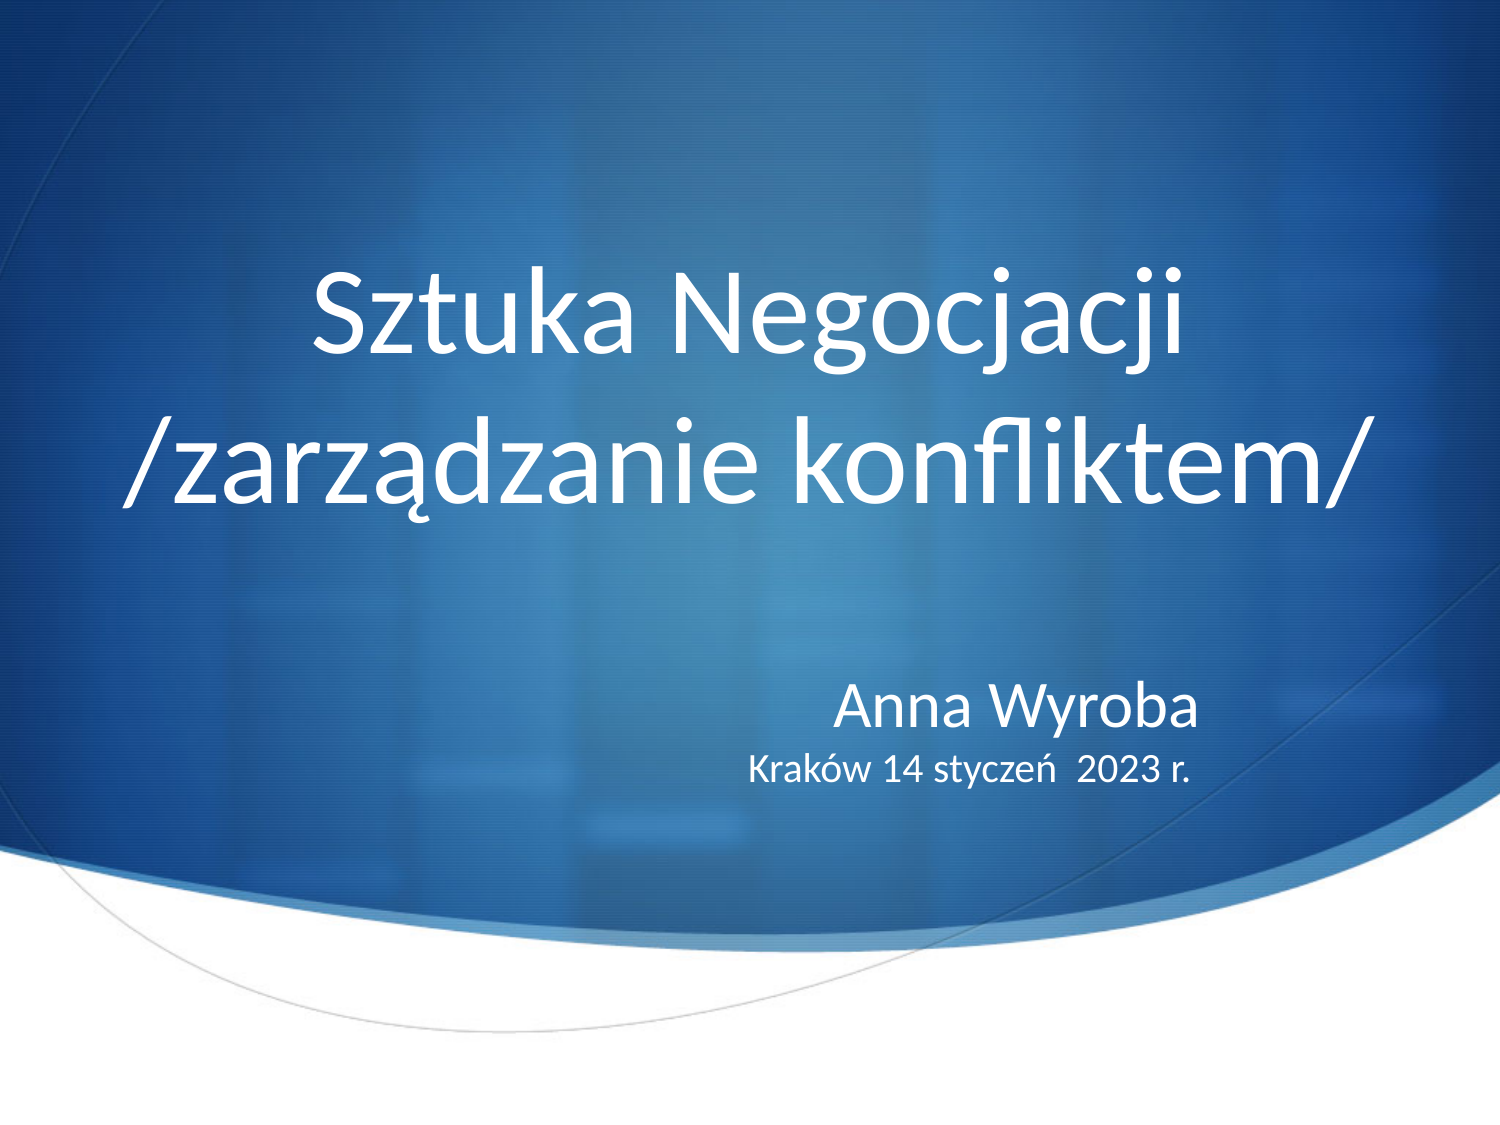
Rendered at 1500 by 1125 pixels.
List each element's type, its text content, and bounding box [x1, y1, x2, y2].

title Sztuka Negocjacji /zarządzanie konfliktem/ [74, 0, 1425, 529]
picture [0, 0, 1500, 1125]
text_box Anna Wyroba Kraków 14 styczeń 2023 r. [76, 664, 1202, 792]
